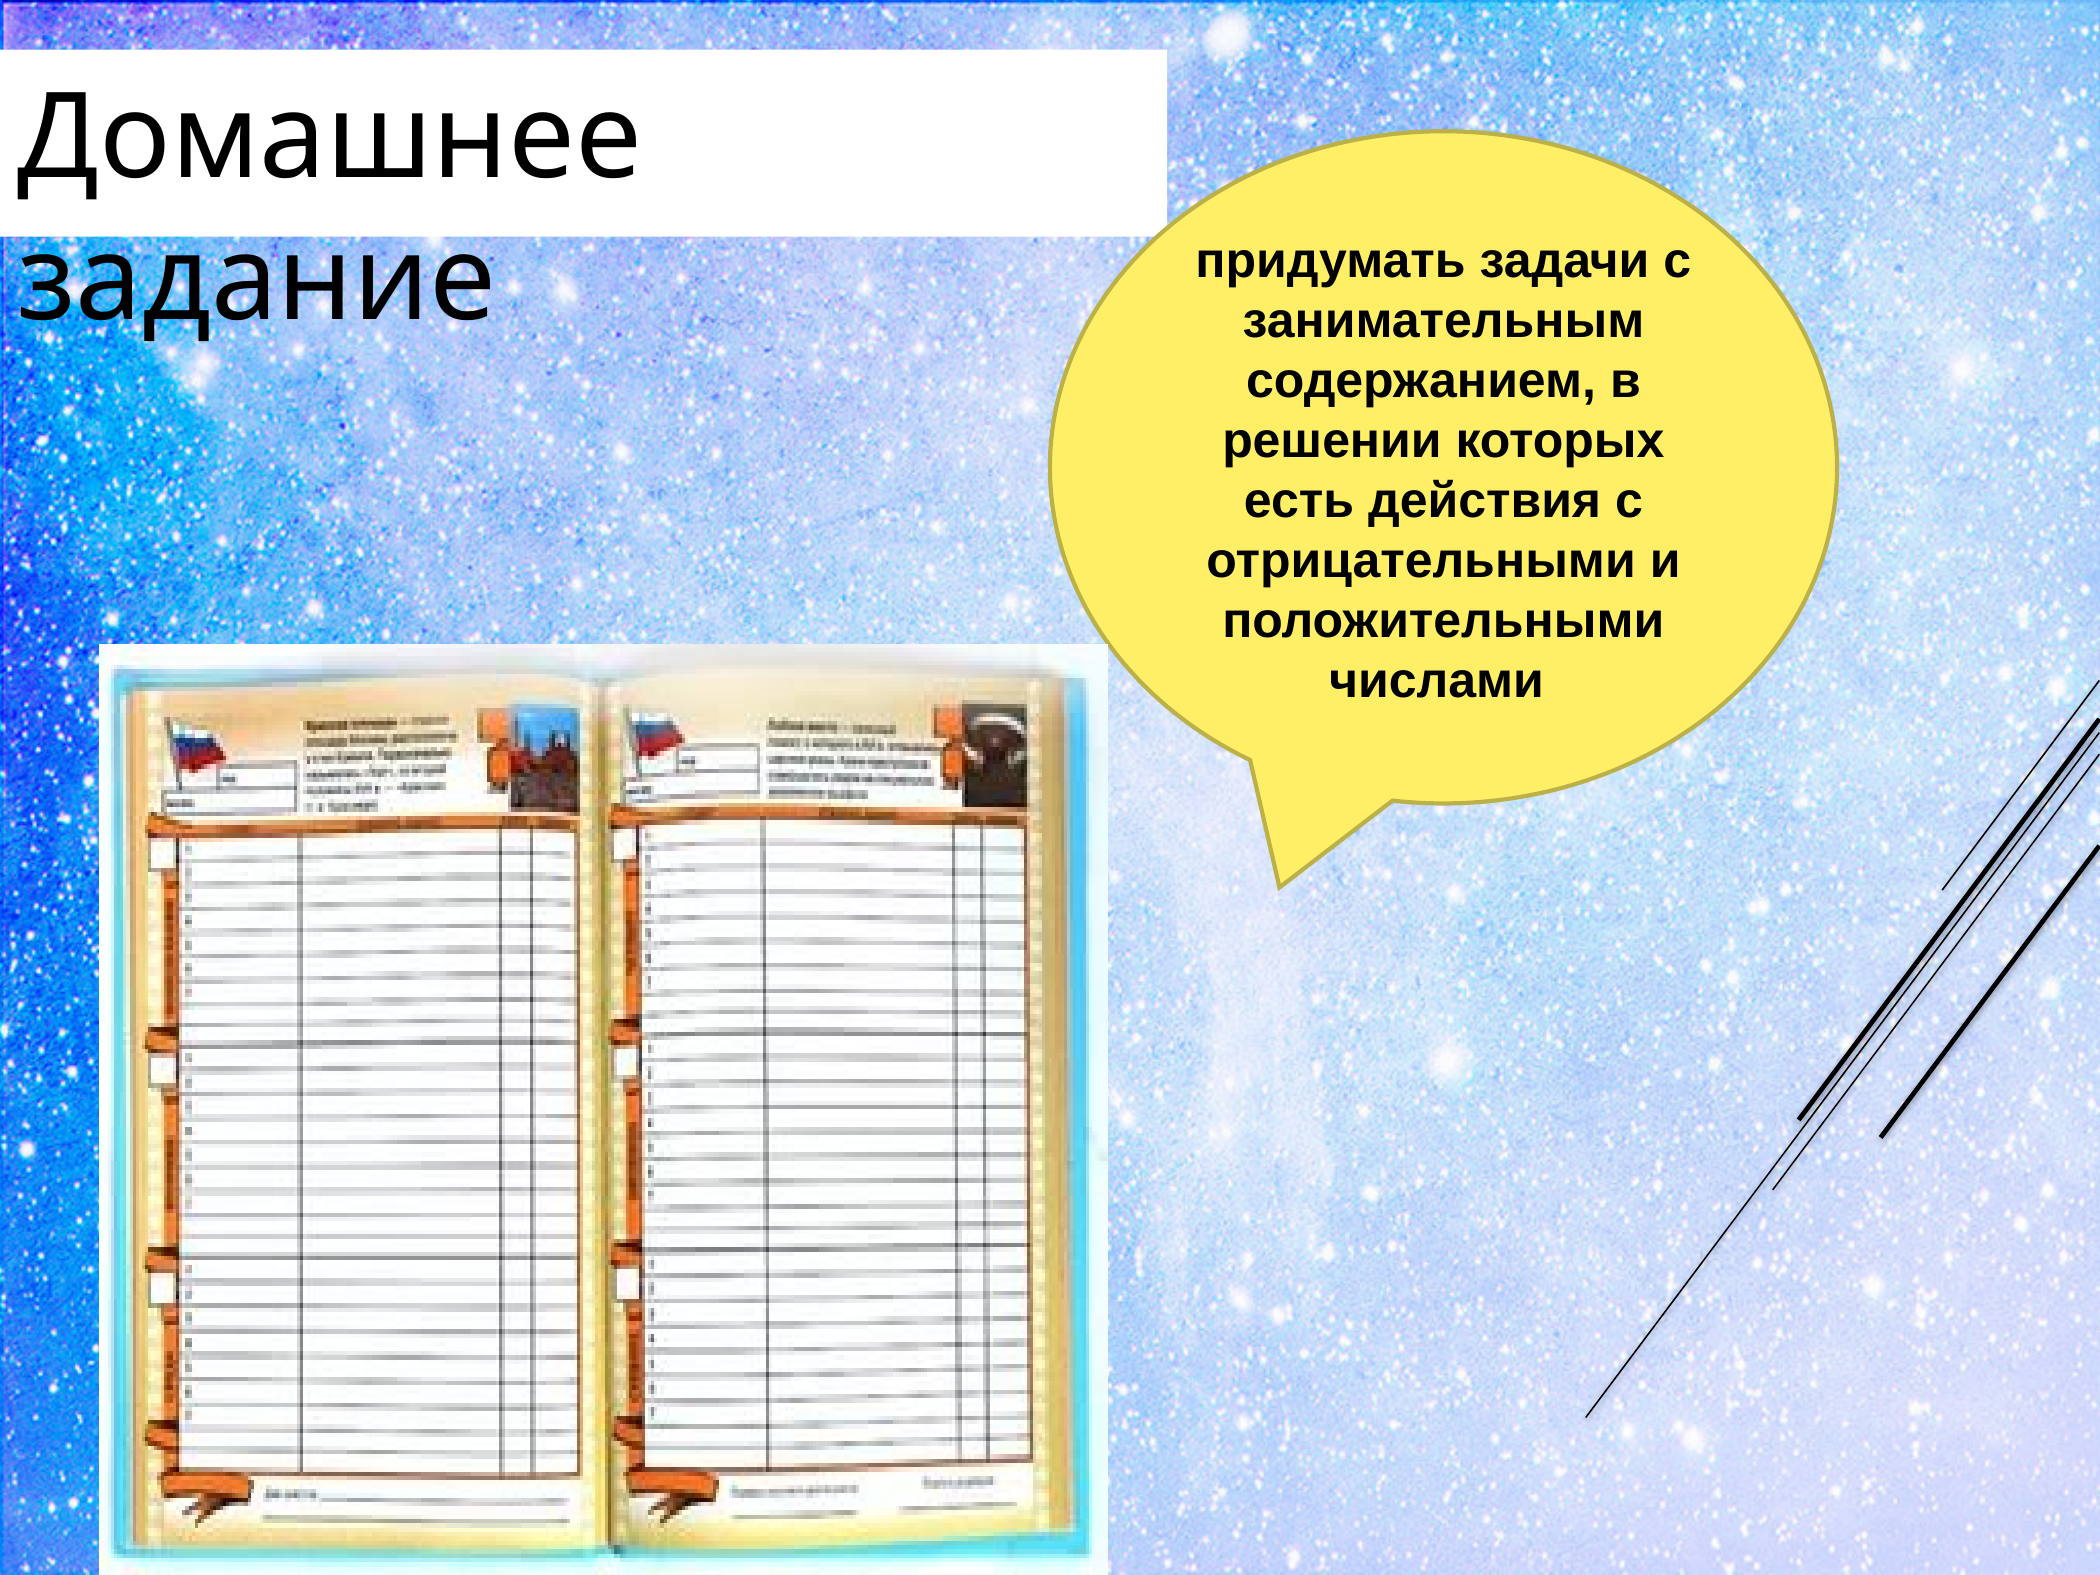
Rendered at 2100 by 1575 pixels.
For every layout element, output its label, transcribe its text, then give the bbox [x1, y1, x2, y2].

text_box Домашнее задание [0, 49, 1168, 237]
picture [0, 0, 2100, 1575]
text_box придумать задачи с занимательным содержанием, в решении которых есть действия с отрицательными и положительными числами [1049, 131, 1838, 888]
